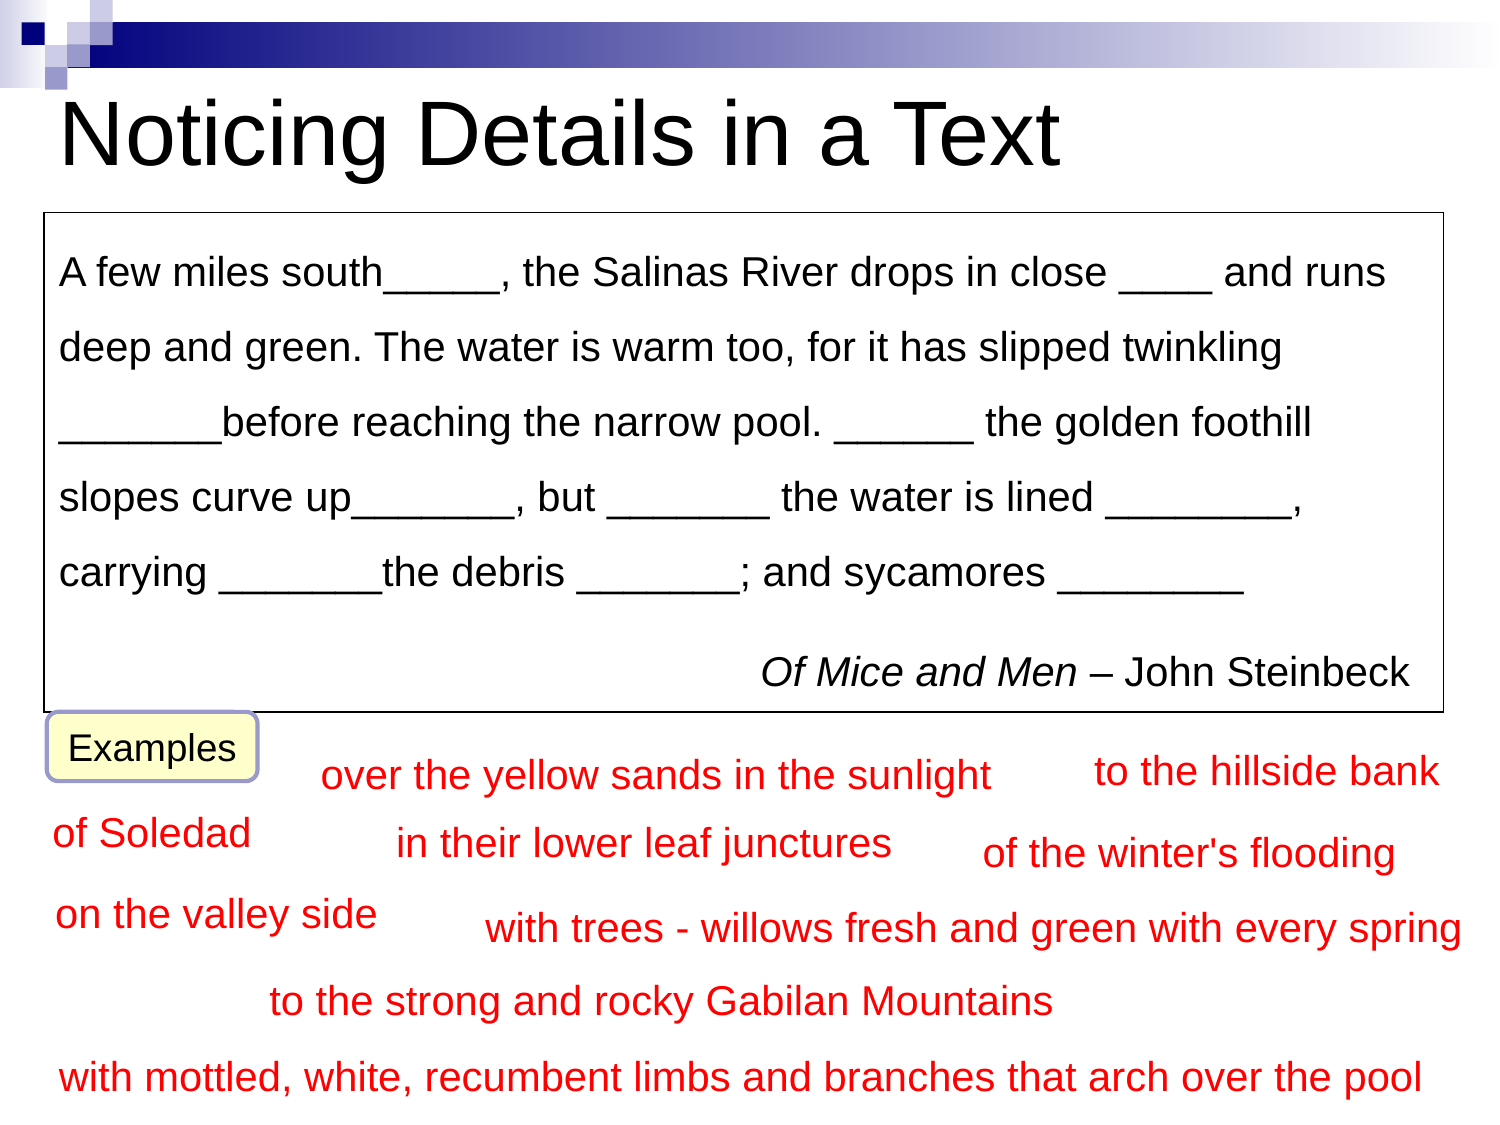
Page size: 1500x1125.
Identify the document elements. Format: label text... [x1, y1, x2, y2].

list A few miles south_____, the Salinas River drops in close ____ and runs deep and green. The water is warm too, for it has slipped twinkling _______before reaching the narrow pool. ______ the golden foothill slopes curve up_______, but _______ the water is lined ________, carrying _______the debris _______; and sycamores ________ Of Mice and Men – John Steinbeck [43, 212, 1444, 713]
text_box in their lower leaf junctures [381, 808, 969, 874]
text_box of Soledad [37, 798, 267, 863]
text_box with mottled, white, recumbent limbs and branches that arch over the pool [43, 1034, 1439, 1108]
text_box of the winter's flooding [967, 818, 1412, 883]
text_box to the strong and rocky Gabilan Mountains [254, 966, 1070, 1032]
text_box Examples [44, 709, 260, 784]
text_box with trees - willows fresh and green with every spring [470, 893, 1479, 958]
title Noticing Details in a Text [43, 24, 1395, 212]
text_box over the yellow sands in the sunlight [305, 740, 1018, 806]
text_box on the valley side [40, 879, 405, 945]
text_box to the hillside bank [1079, 736, 1455, 802]
